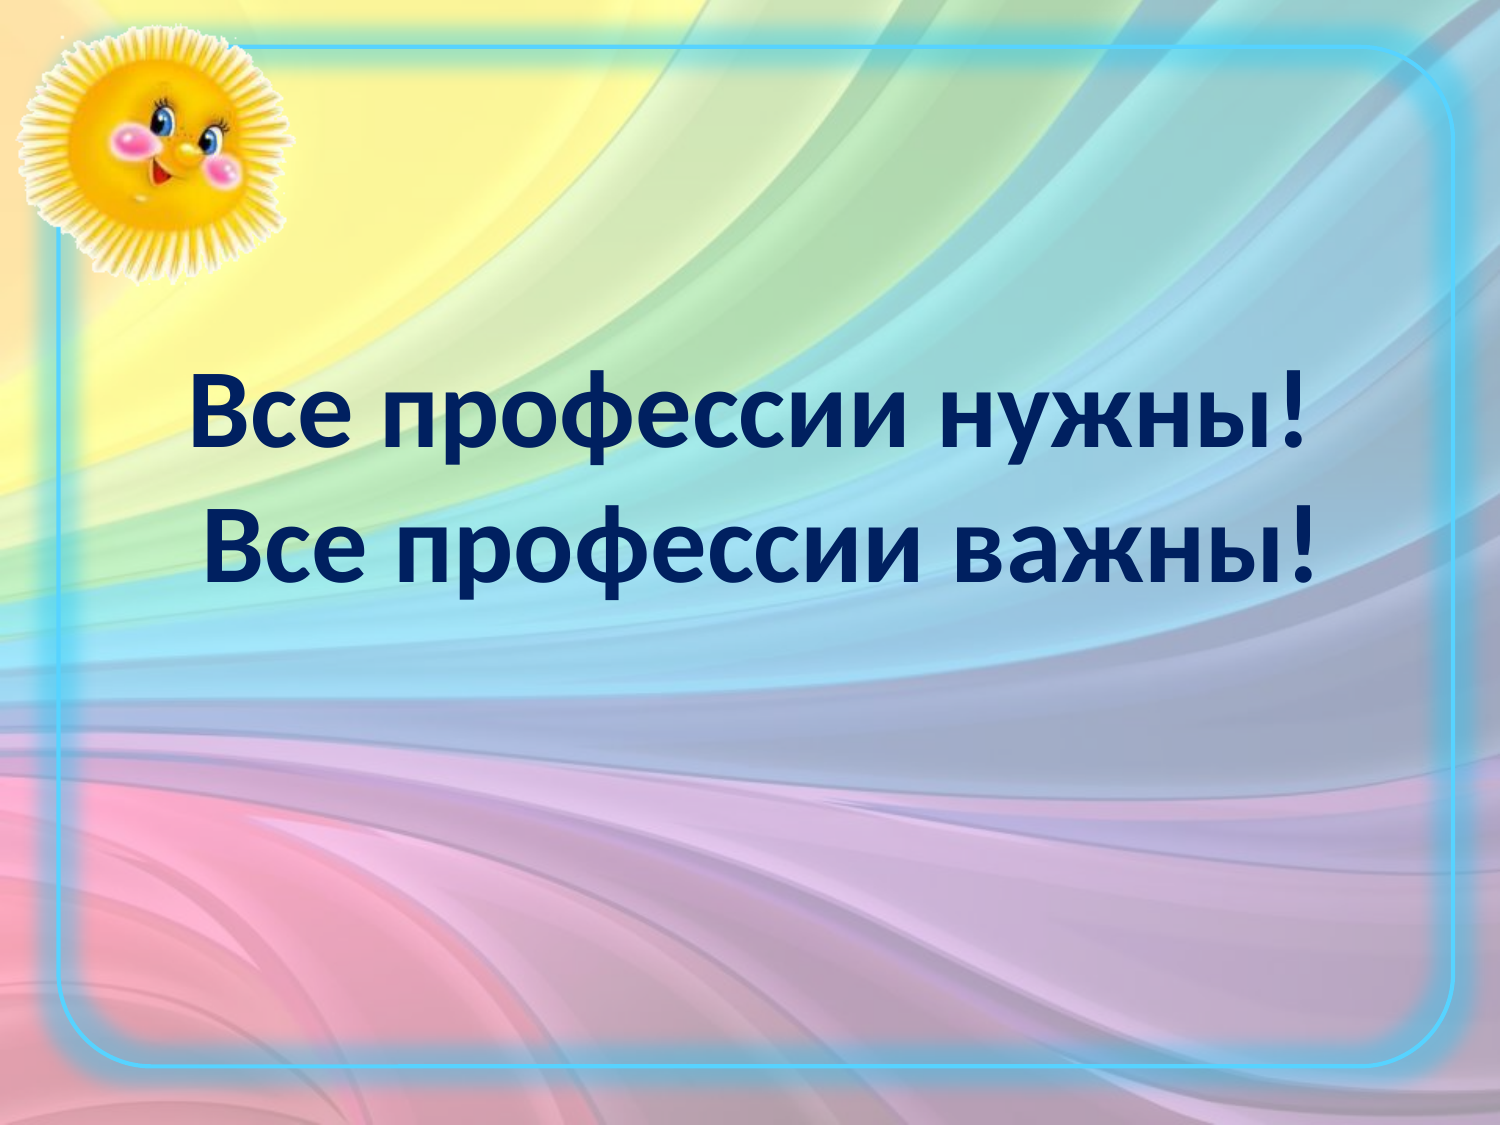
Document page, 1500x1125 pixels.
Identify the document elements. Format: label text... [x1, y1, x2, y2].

title Все профессии нужны! Все профессии важны! [112, 349, 1388, 591]
picture [11, 11, 340, 340]
